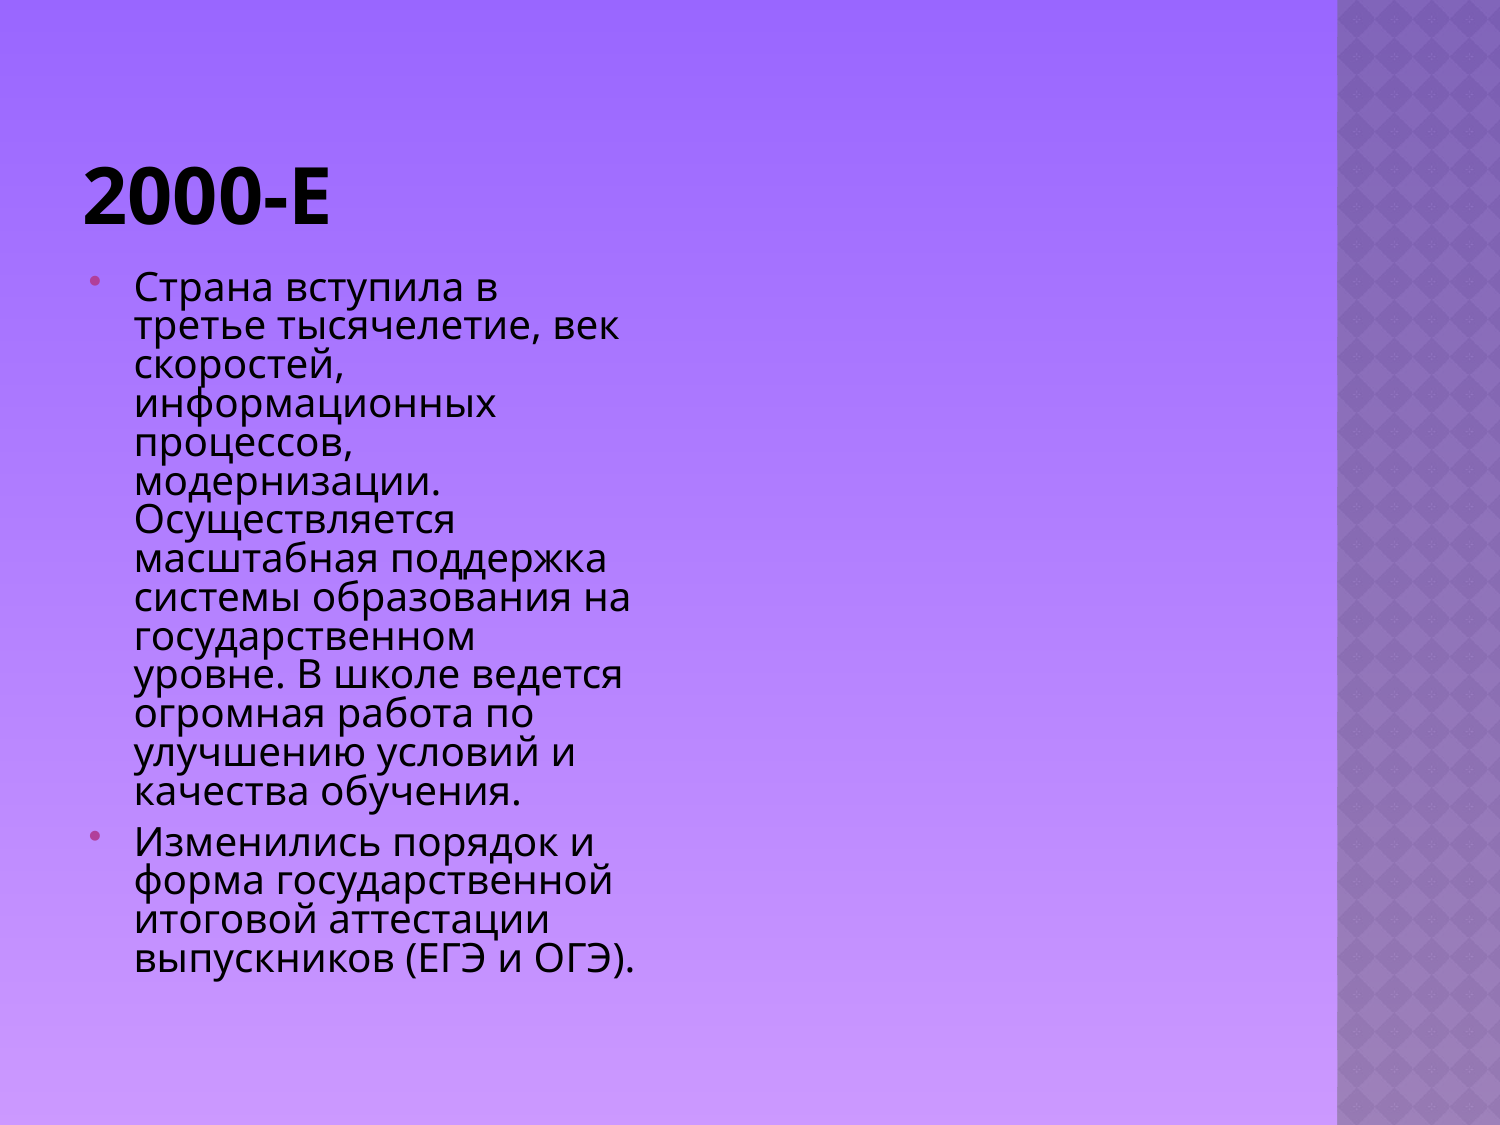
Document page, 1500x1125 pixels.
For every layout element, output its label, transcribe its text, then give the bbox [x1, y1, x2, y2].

title 2000-е [75, 52, 1263, 240]
list Страна вступила в третье тысячелетие, век скоростей, информационных процессов, модернизации. Осуществляется масштабная поддержка системы образования на государственном уровне. В школе ведется огромная работа по улучшению условий и качества обучения. Изменились порядок и форма государственной итоговой аттестации выпускников (ЕГЭ и ОГЭ). [74, 262, 653, 1006]
